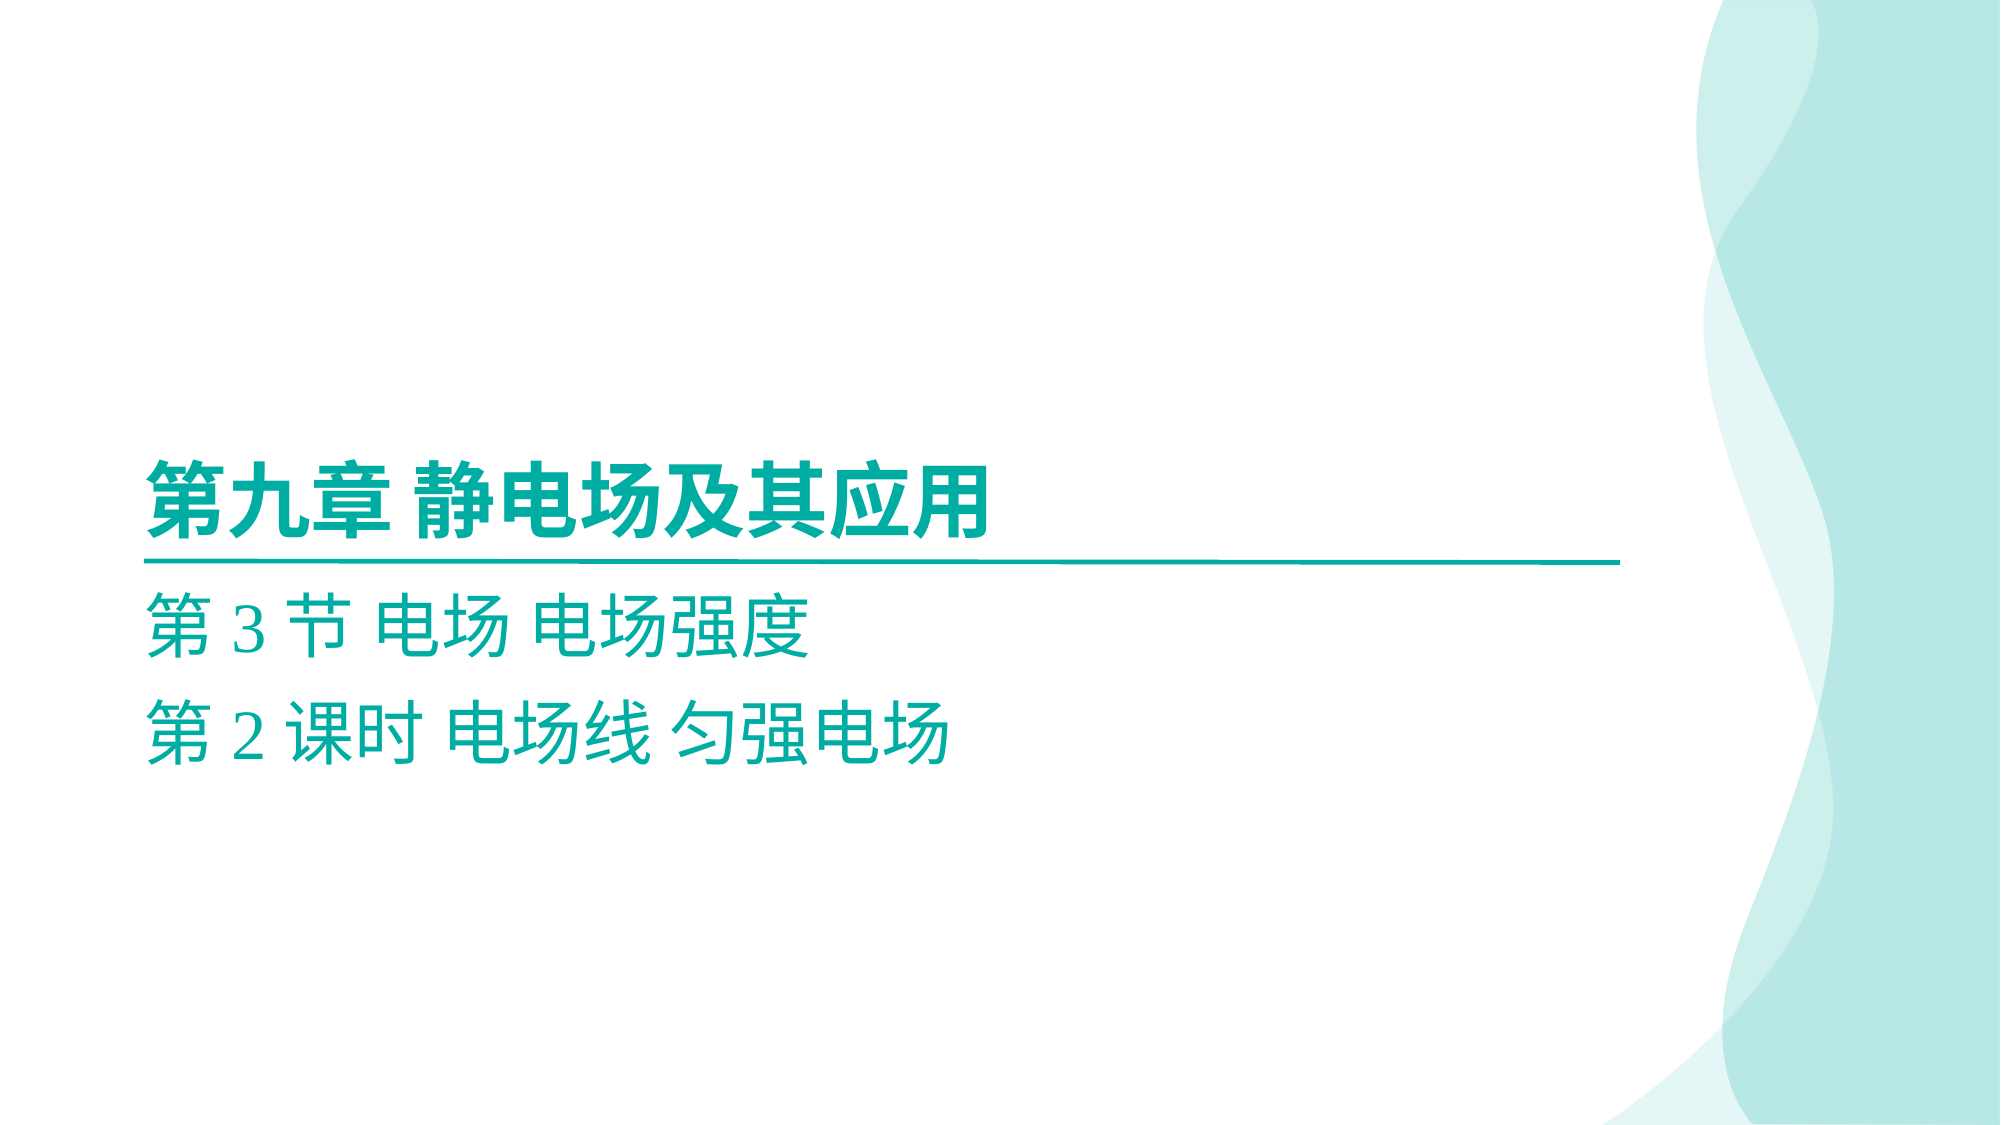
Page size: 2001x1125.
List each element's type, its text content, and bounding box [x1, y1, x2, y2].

picture [0, 0, 2000, 1125]
text_box 第3节 电场 电场强度 [143, 572, 1875, 674]
text_box 第九章 静电场及其应用 [143, 436, 1875, 555]
text_box 第2课时 电场线 匀强电场 [143, 679, 1875, 780]
